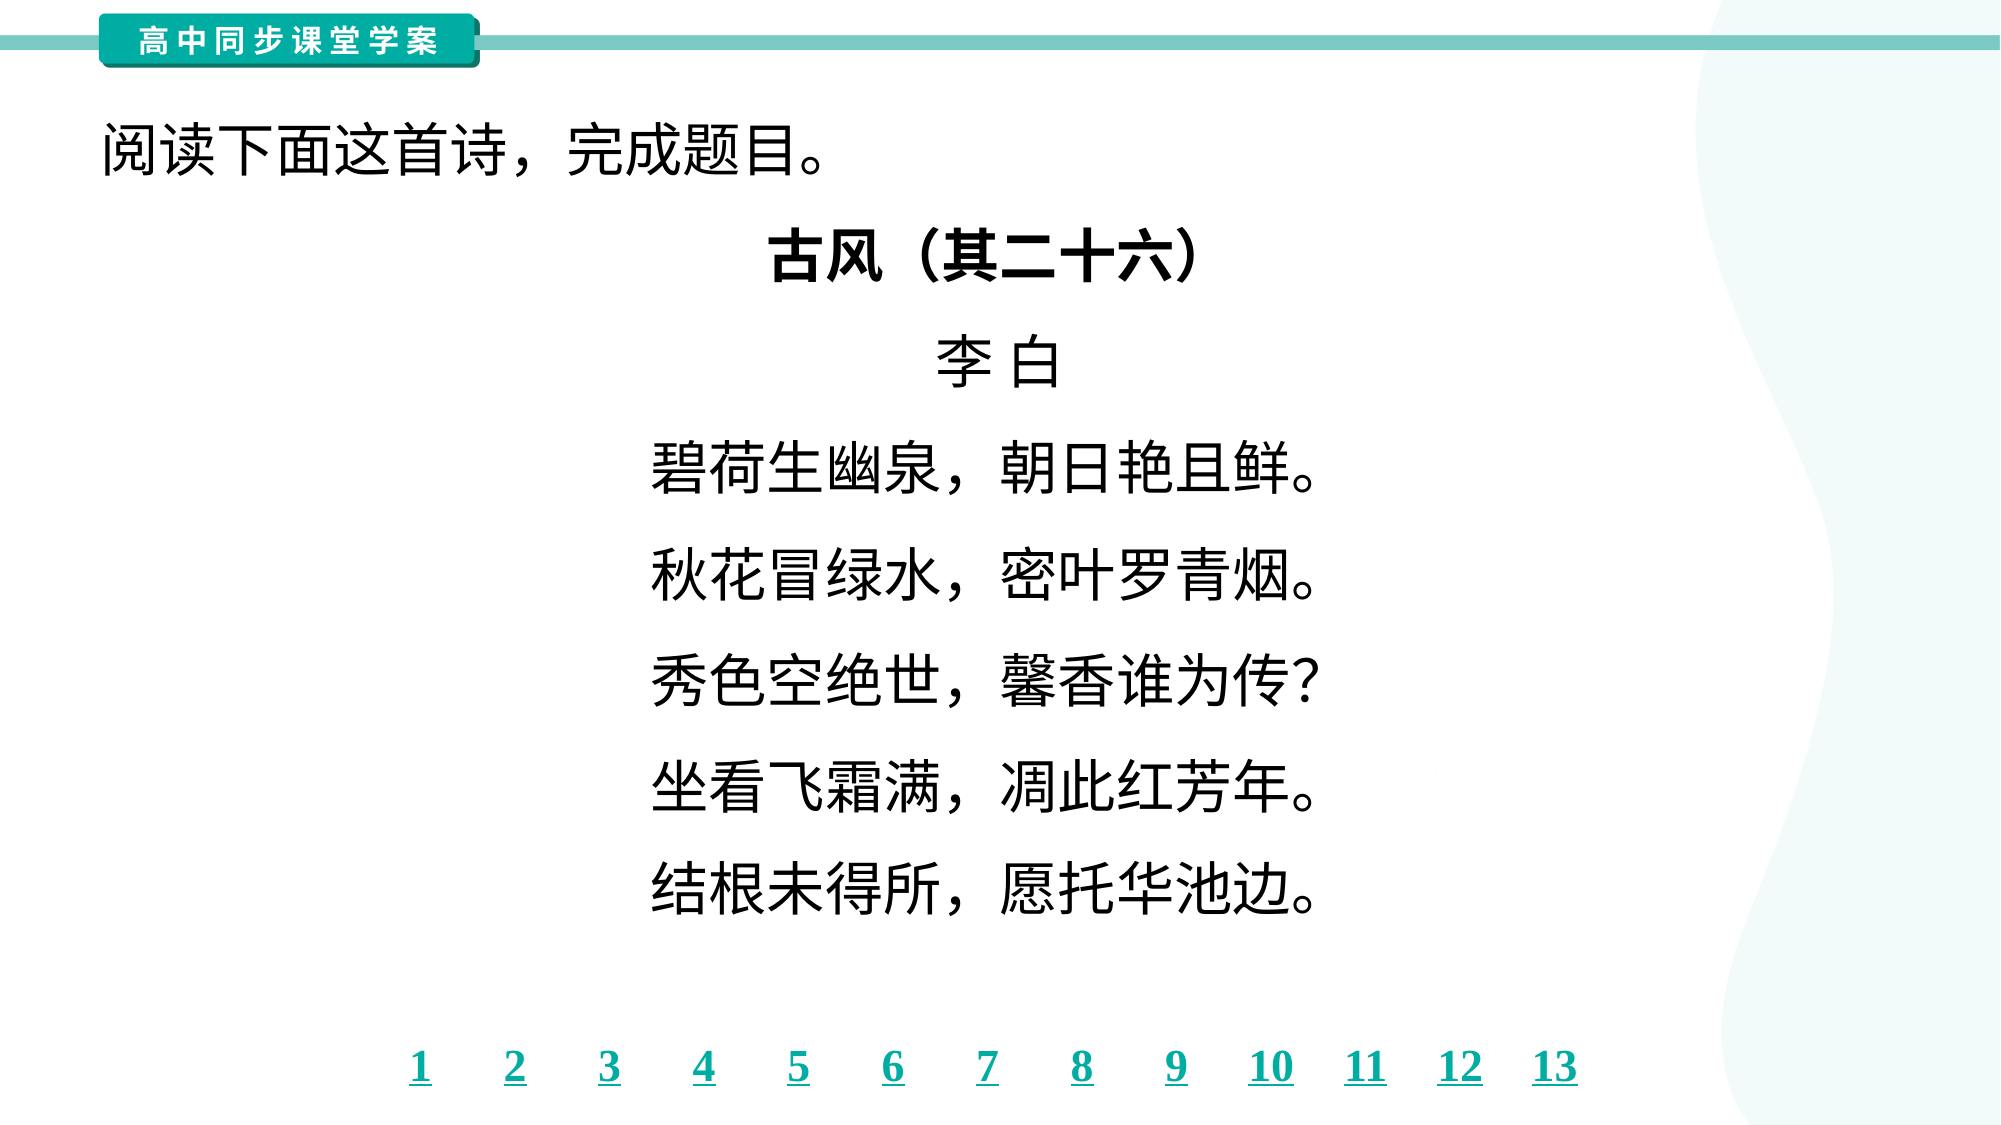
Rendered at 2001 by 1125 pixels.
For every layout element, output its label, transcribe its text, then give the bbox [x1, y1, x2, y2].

picture [0, 0, 2000, 1125]
text_box 阅读下面这首诗，完成题目。 古风（其二十六） 李 白 碧荷生幽泉，朝日艳且鲜。 秋花冒绿水，密叶罗青烟。 秀色空绝世，馨香谁为传？ 坐看飞霜满，凋此红芳年。 结根未得所，愿托华池边。 [100, 76, 1899, 911]
